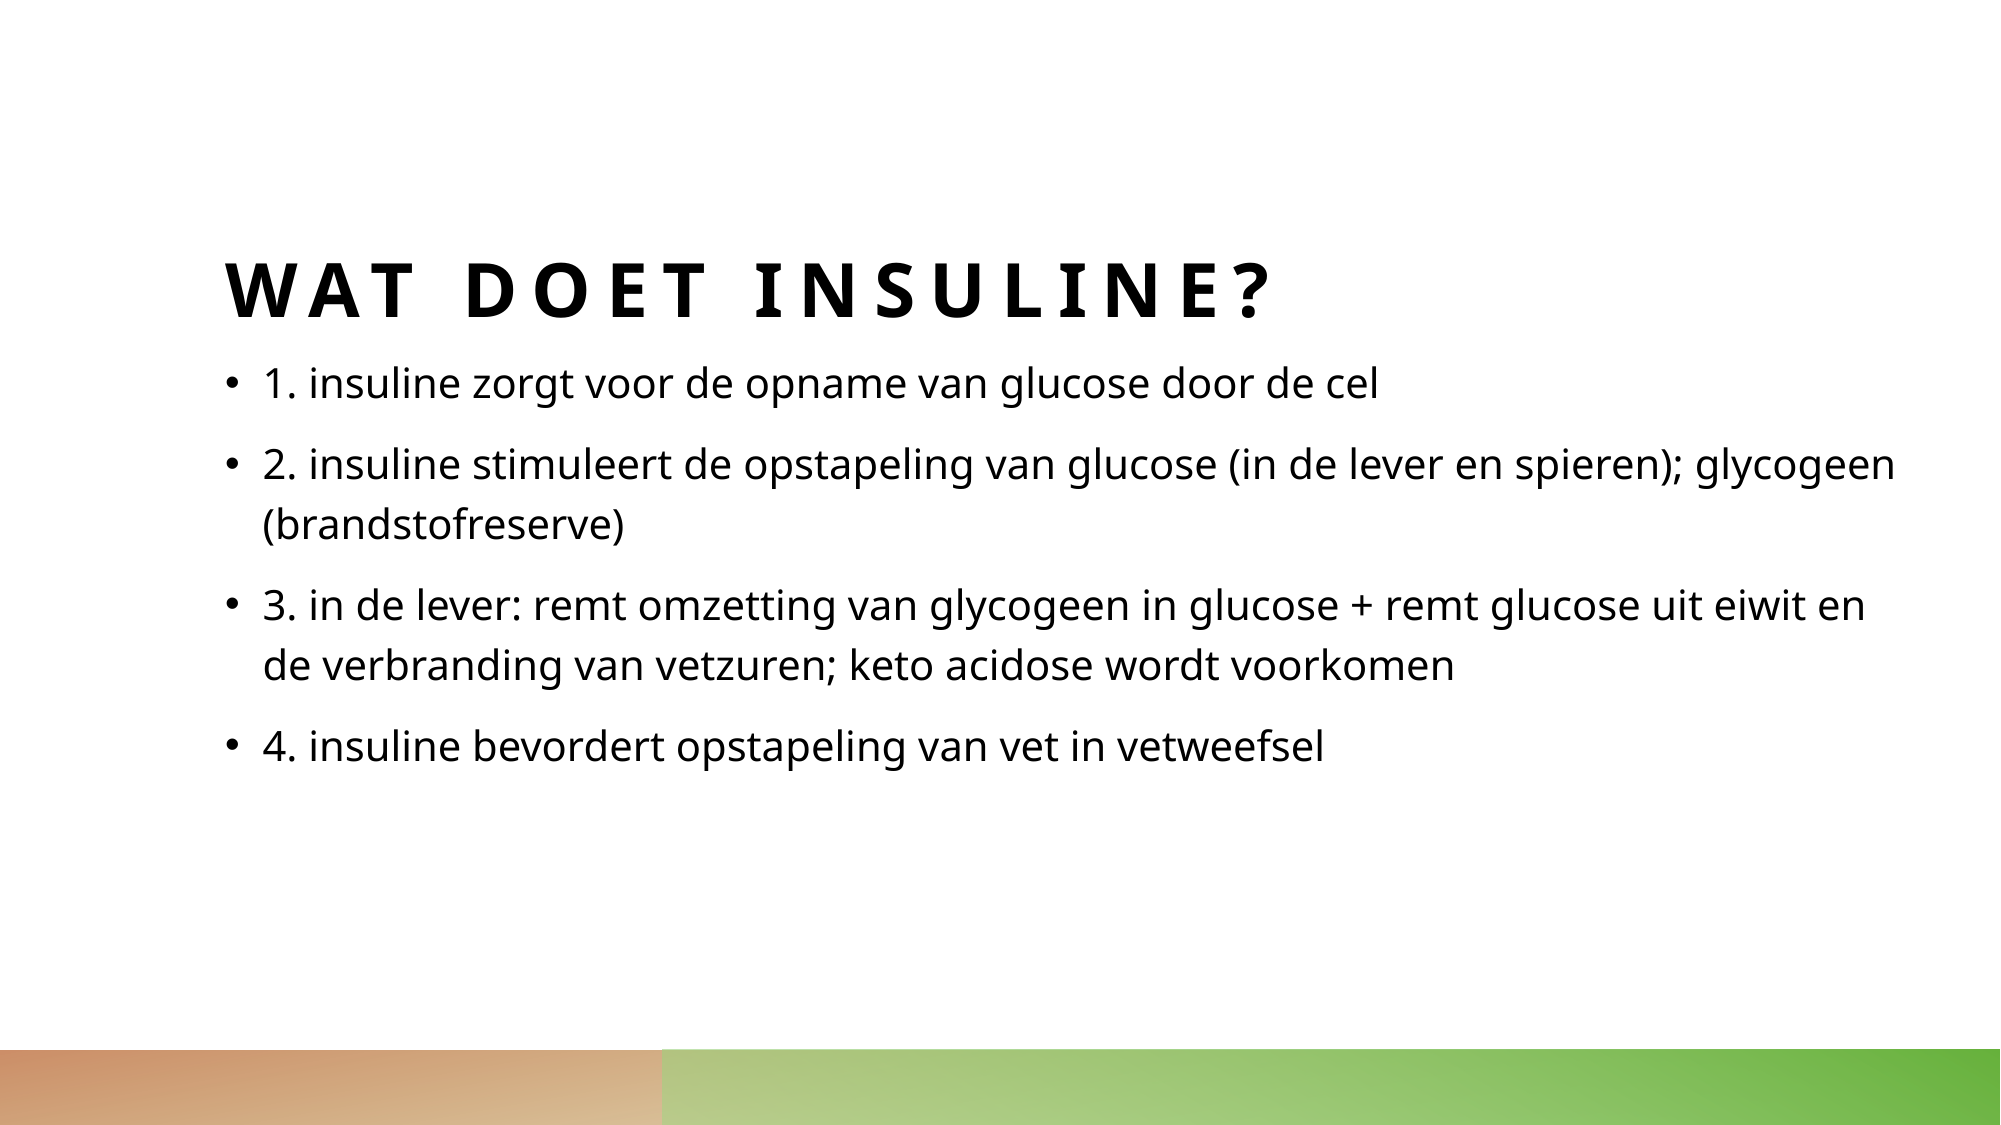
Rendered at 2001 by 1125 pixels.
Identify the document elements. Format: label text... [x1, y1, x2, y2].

list 1. insuline zorgt voor de opname van glucose door de cel 2. insuline stimuleert de opstapeling van glucose (in de lever en spieren); glycogeen (brandstofreserve) 3. in de lever: remt omzetting van glycogeen in glucose + remt glucose uit eiwit en de verbranding van vetzuren; keto acidose wordt voorkomen 4. insuline bevordert opstapeling van vet in vetweefsel [225, 346, 1905, 996]
title Wat doet insuline? [225, 130, 1905, 333]
